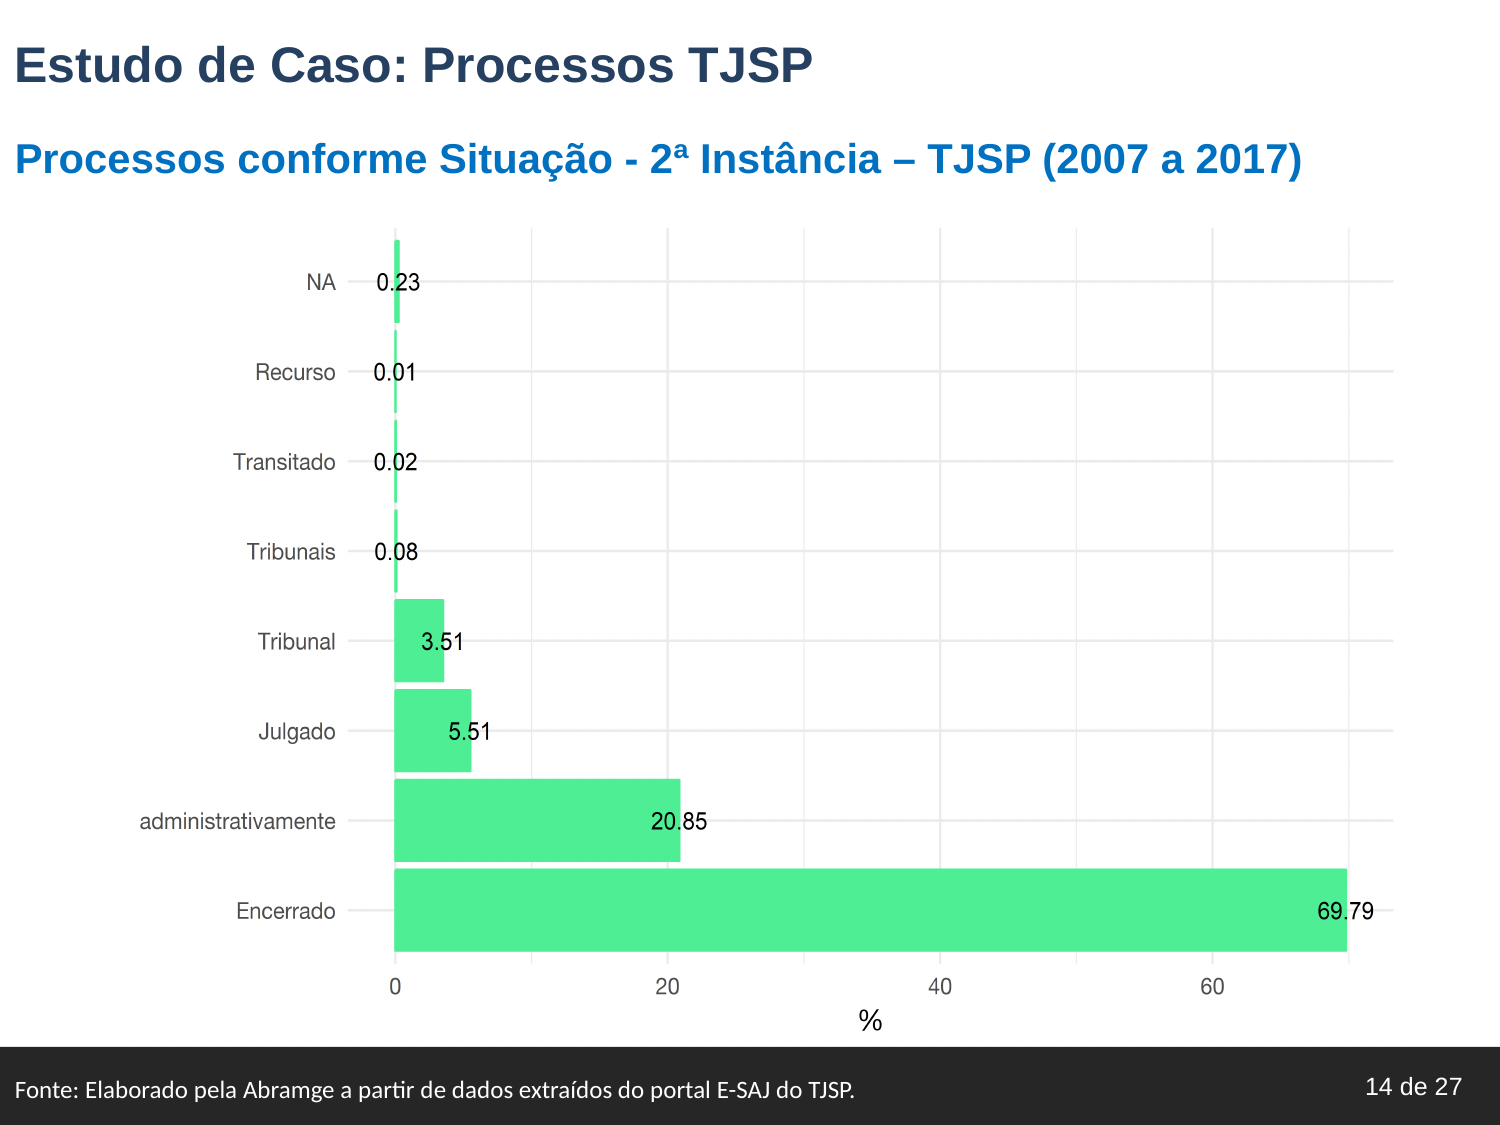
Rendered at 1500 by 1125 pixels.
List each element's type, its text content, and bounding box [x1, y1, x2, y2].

text_box Estudo de Caso: Processos TJSP [0, 25, 1442, 100]
text_box Fonte: Elaborado pela Abramge a partir de dados extraídos do portal E-SAJ do TJSP. [0, 1066, 1348, 1112]
picture [125, 213, 1407, 1046]
text_box Processos conforme Situação - 2ª Instância – TJSP (2007 a 2017) [0, 124, 1500, 190]
